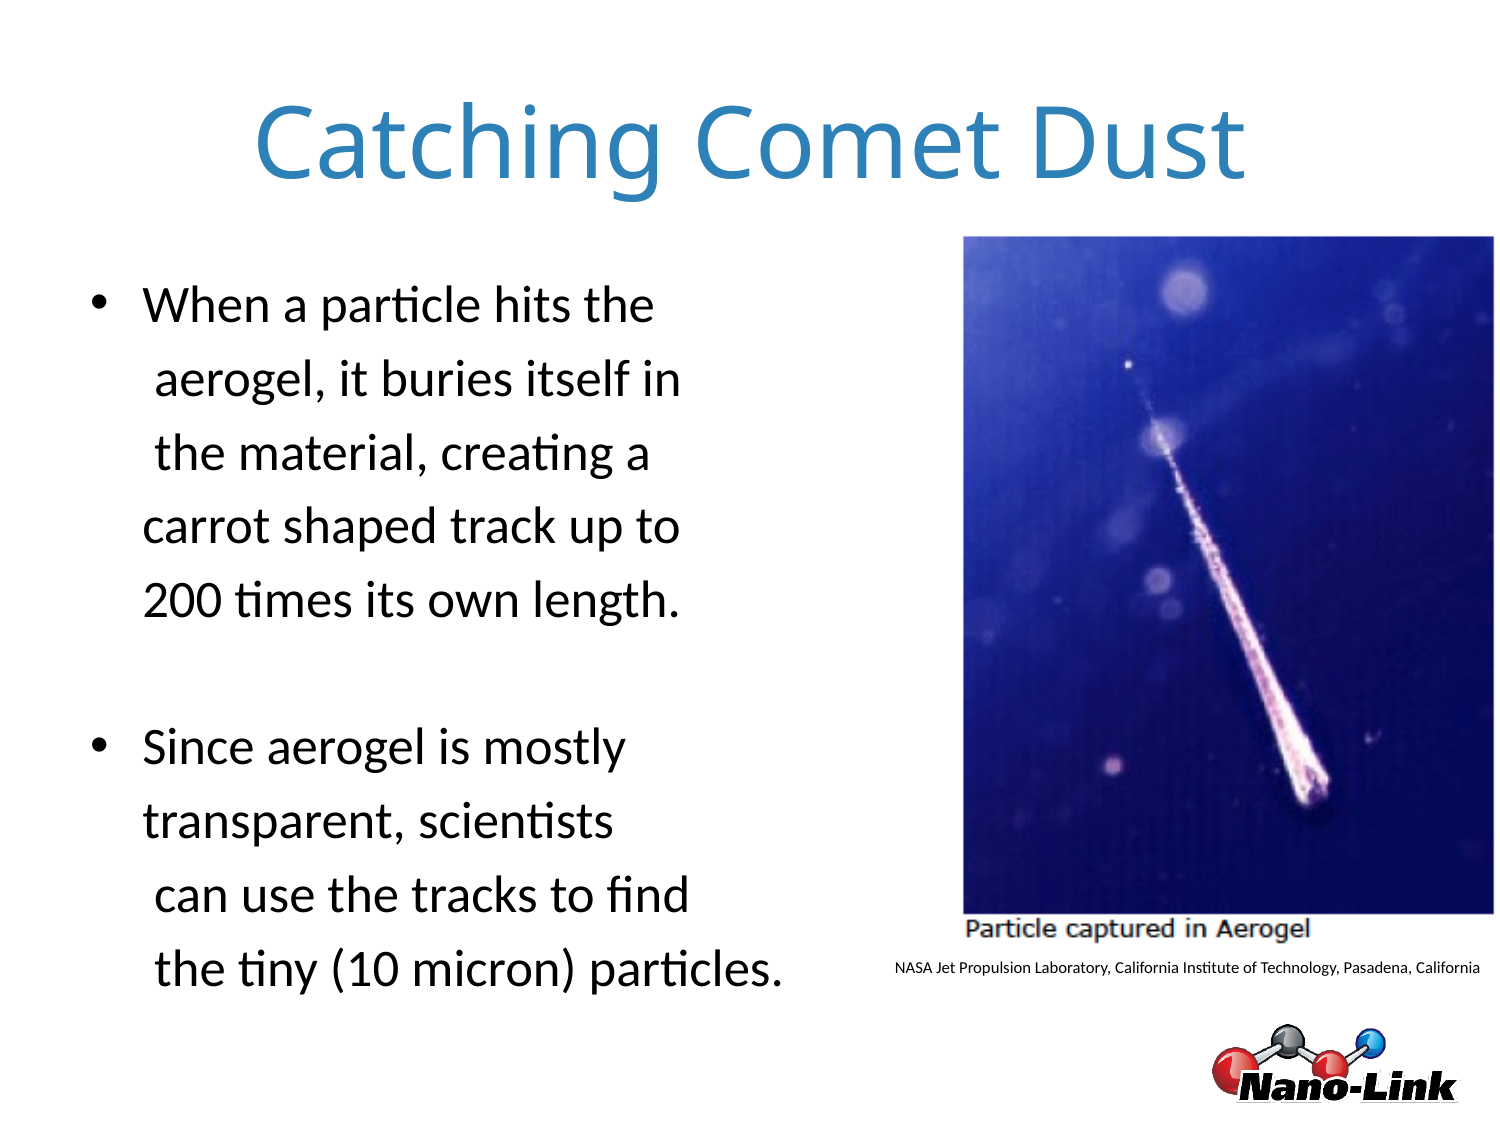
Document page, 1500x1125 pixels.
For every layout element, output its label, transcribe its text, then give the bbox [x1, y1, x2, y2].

picture [1212, 1030, 1463, 1103]
text_box NASA Jet Propulsion Laboratory, California Institute of Technology, Pasadena, California [880, 949, 1497, 1030]
title Catching Comet Dust [75, 45, 1425, 233]
picture [960, 233, 1500, 957]
list When a particle hits the aerogel, it buries itself in the material, creating a carrot shaped track up to 200 times its own length. Since aerogel is mostly transparent, scientists can use the tracks to find the tiny (10 micron) particles. [75, 262, 955, 1005]
